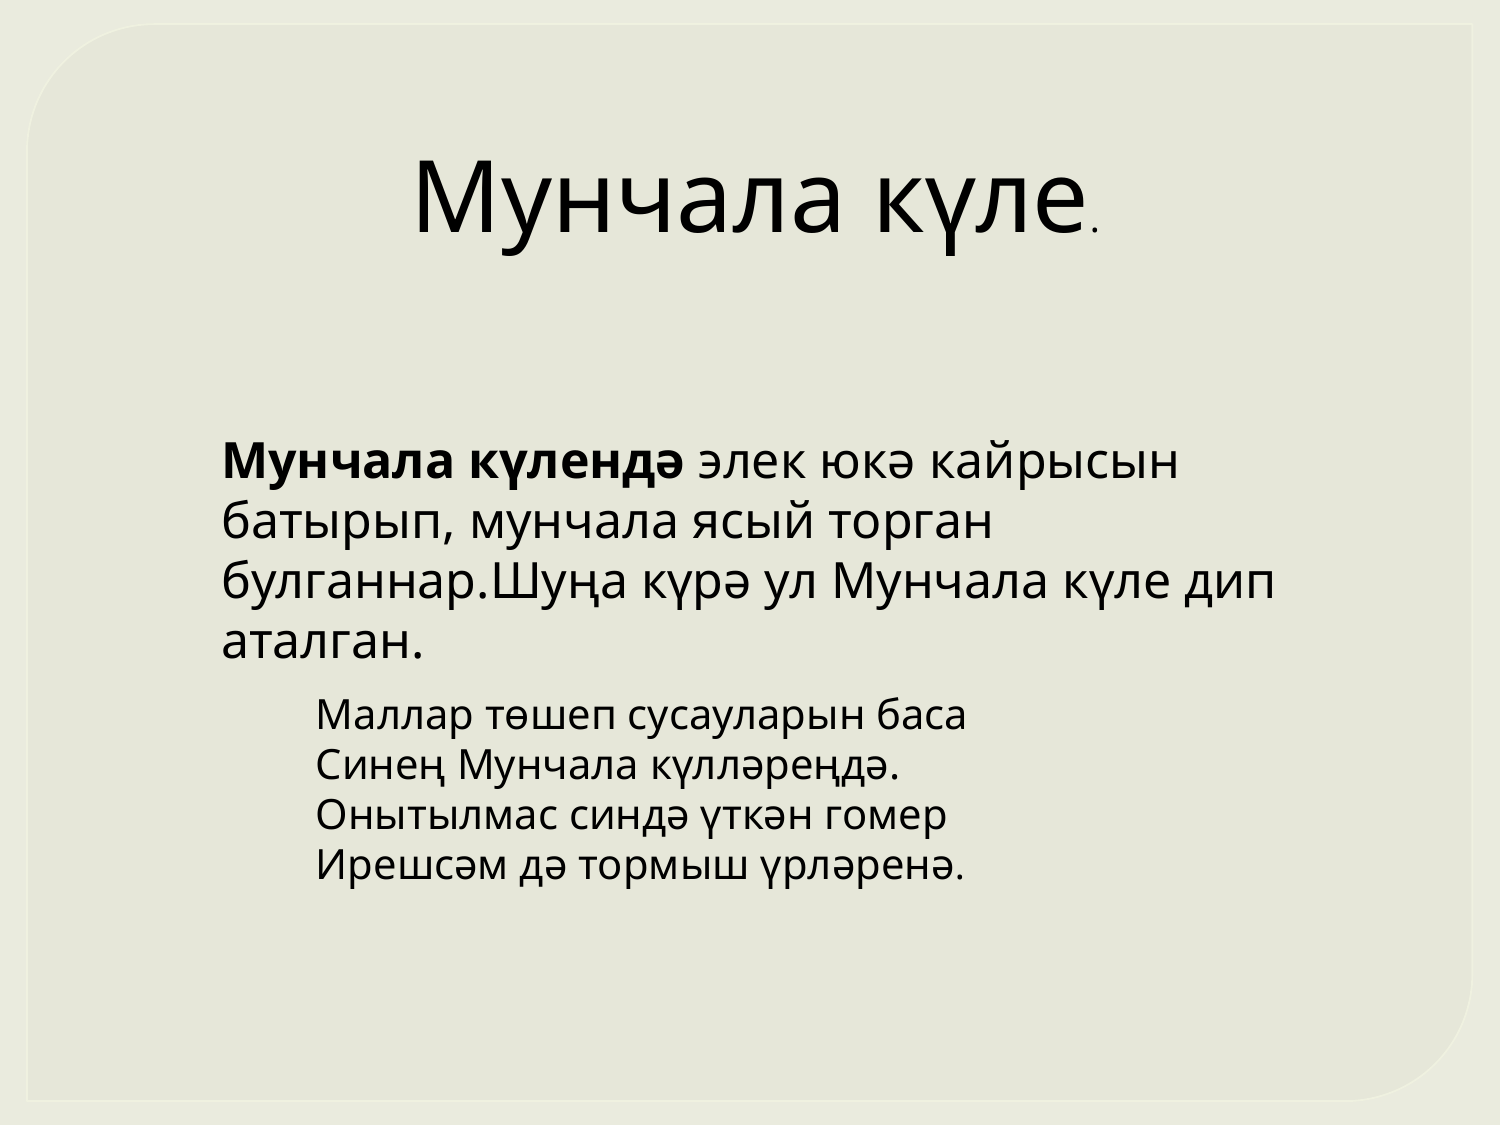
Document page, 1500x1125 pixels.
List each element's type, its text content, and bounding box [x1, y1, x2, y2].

text_box Маллар төшеп сусауларын баса Синең Мунчала күлләреңдә. Онытылмас синдә үткән гомер Ирешсәм дә тормыш үрләренә. [301, 680, 1117, 896]
text_box Мунчала күлендә элек юкә кайрысын батырып, мунчала ясый торган булганнар.Шуңа күрә ул Мунчала күле дип аталган. [206, 420, 1376, 676]
text_box Мунчала күле. [395, 125, 1128, 261]
